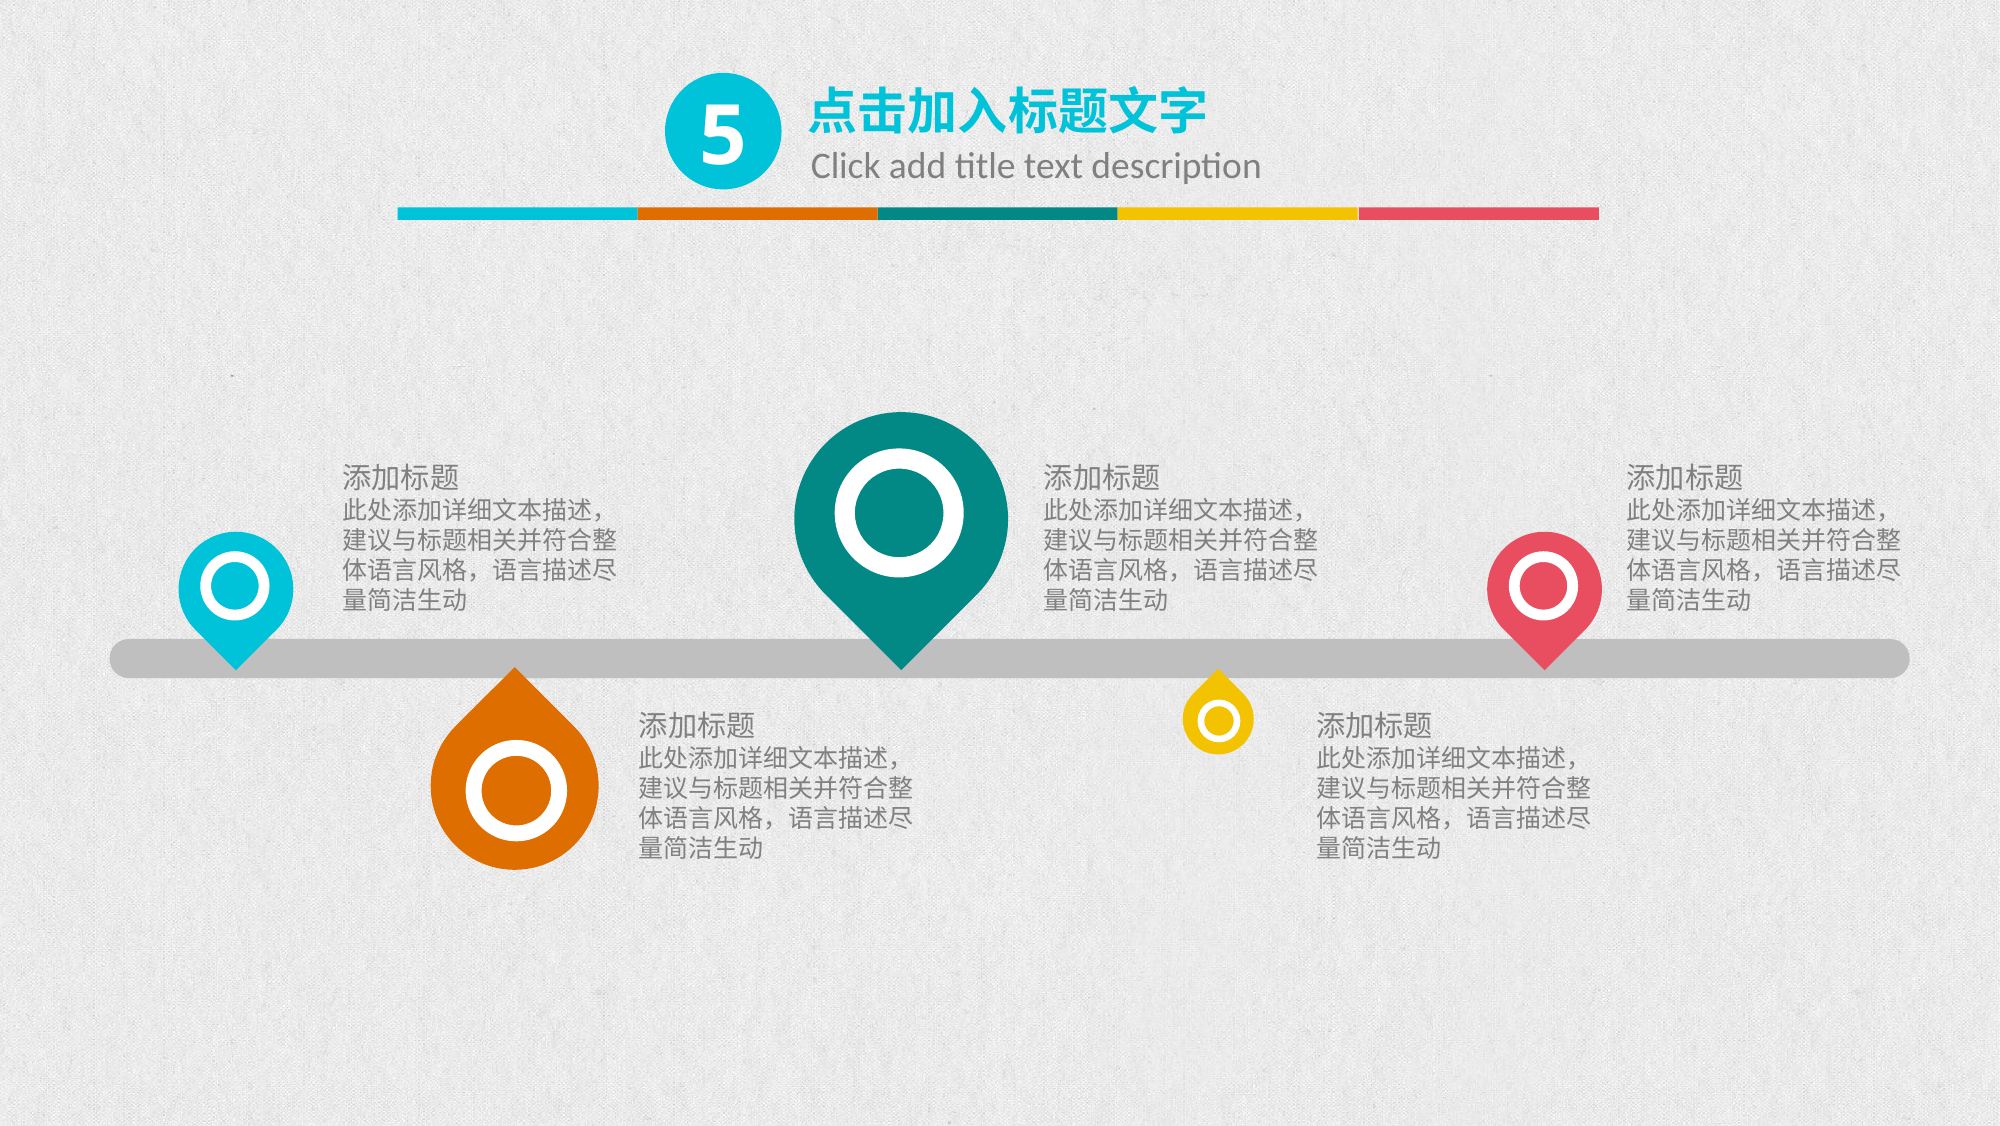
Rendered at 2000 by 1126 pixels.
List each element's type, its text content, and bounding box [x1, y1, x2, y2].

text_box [1182, 683, 1254, 755]
text_box 添加标题 此处添加详细文本描述，建议与标题相关并符合整体语言风格，语言描述尽量简洁生动 [627, 701, 938, 868]
text_box 添加标题 此处添加详细文本描述，建议与标题相关并符合整体语言风格，语言描述尽量简洁生动 [1305, 701, 1616, 868]
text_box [178, 531, 294, 647]
picture [0, 0, 2000, 1126]
text_box 添加标题 此处添加详细文本描述，建议与标题相关并符合整体语言风格，语言描述尽量简洁生动 [331, 454, 642, 620]
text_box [794, 411, 1009, 627]
text_box [107, 636, 1912, 681]
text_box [664, 72, 1300, 195]
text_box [1486, 531, 1603, 647]
text_box 添加标题 此处添加详细文本描述，建议与标题相关并符合整体语言风格，语言描述尽量简洁生动 [1615, 454, 1926, 620]
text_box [430, 701, 599, 870]
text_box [397, 207, 1600, 221]
text_box 添加标题 此处添加详细文本描述，建议与标题相关并符合整体语言风格，语言描述尽量简洁生动 [1032, 454, 1343, 620]
